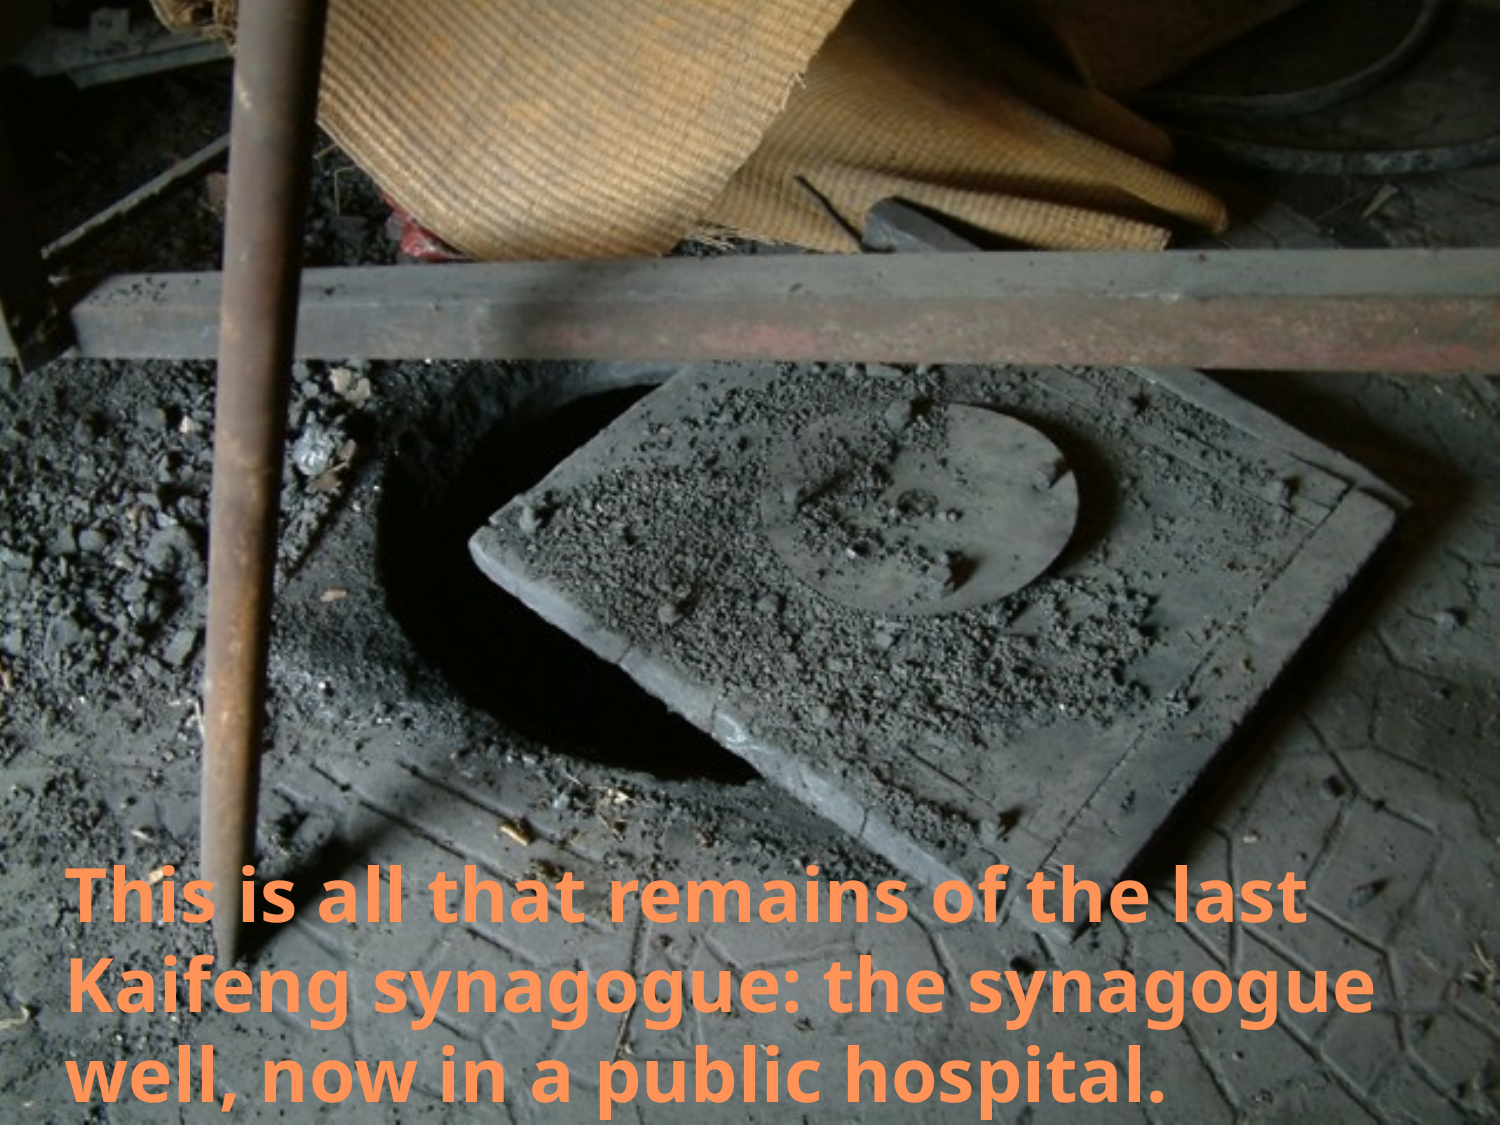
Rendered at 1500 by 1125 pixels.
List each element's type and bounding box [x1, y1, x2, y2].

list [3, 3, 1499, 1121]
